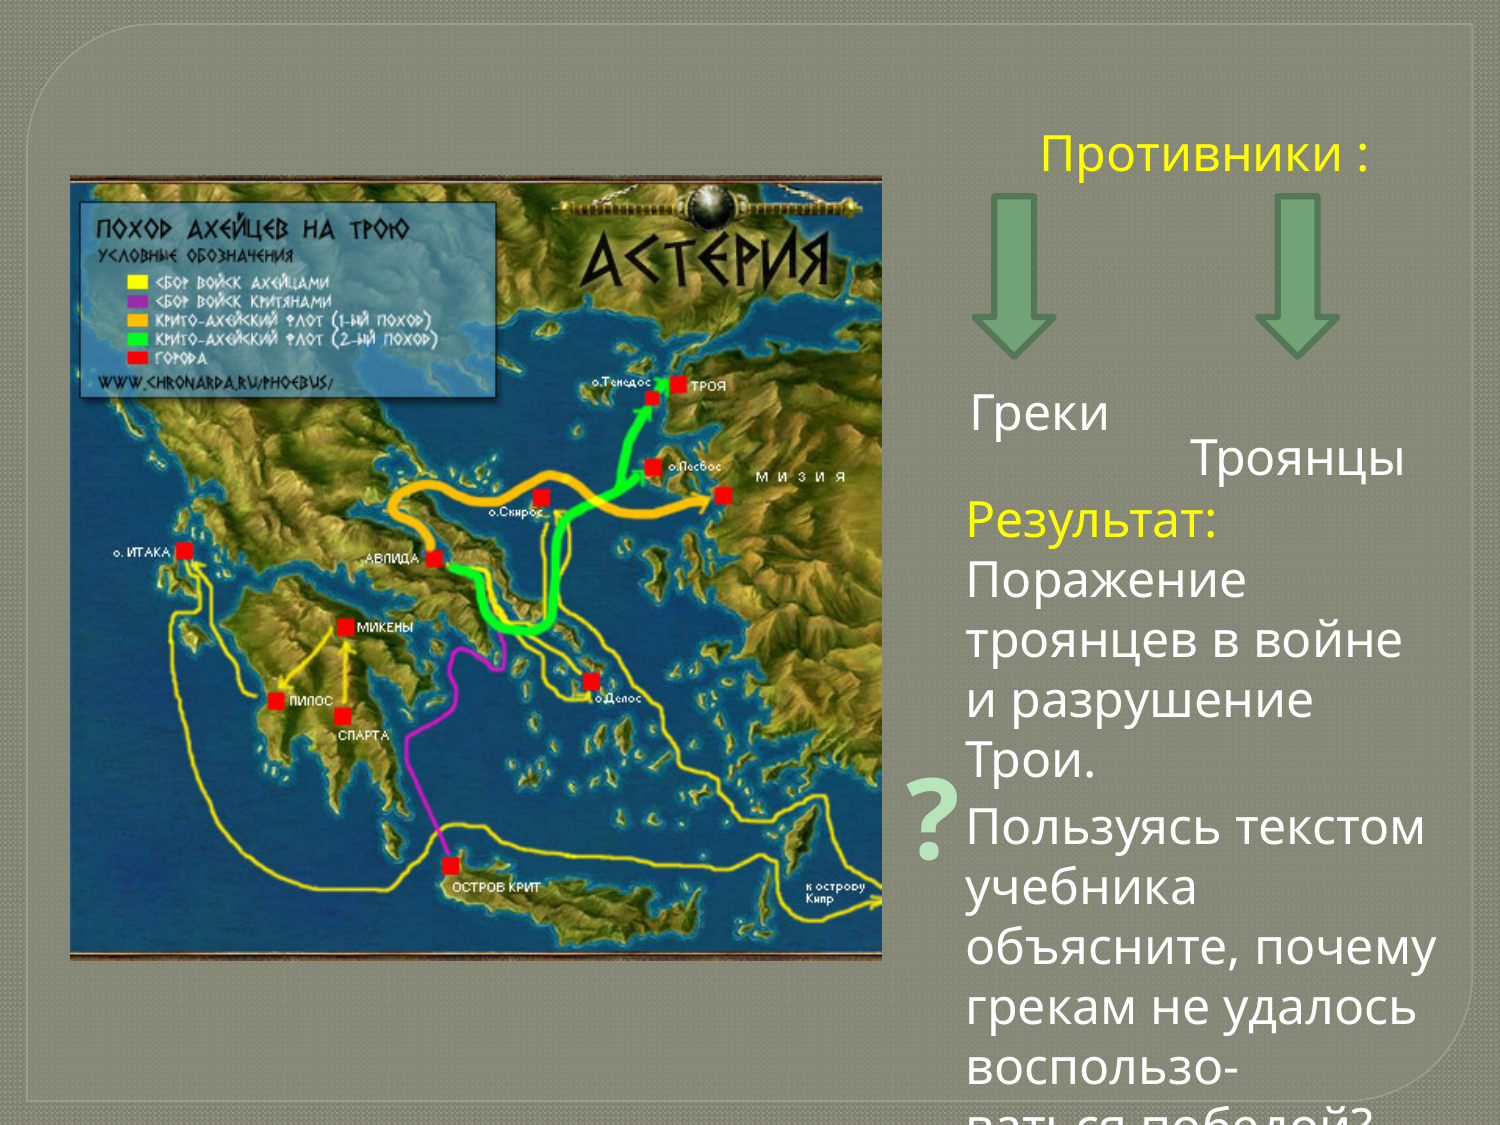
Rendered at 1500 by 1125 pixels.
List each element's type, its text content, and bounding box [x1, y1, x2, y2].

text_box Греки [915, 373, 1175, 449]
text_box Результат: Поражение троянцев в войне и разрушение Трои. [950, 479, 1432, 786]
text_box [971, 193, 1057, 360]
text_box Пользуясь текстом учебника объясните, почему грекам не удалось воспользо- ваться победой? [950, 786, 1465, 1125]
text_box Троянцы [1175, 373, 1435, 494]
text_box Противники : [927, 113, 1455, 189]
text_box [1254, 193, 1341, 360]
text_box ? [891, 739, 974, 890]
picture [70, 175, 882, 961]
